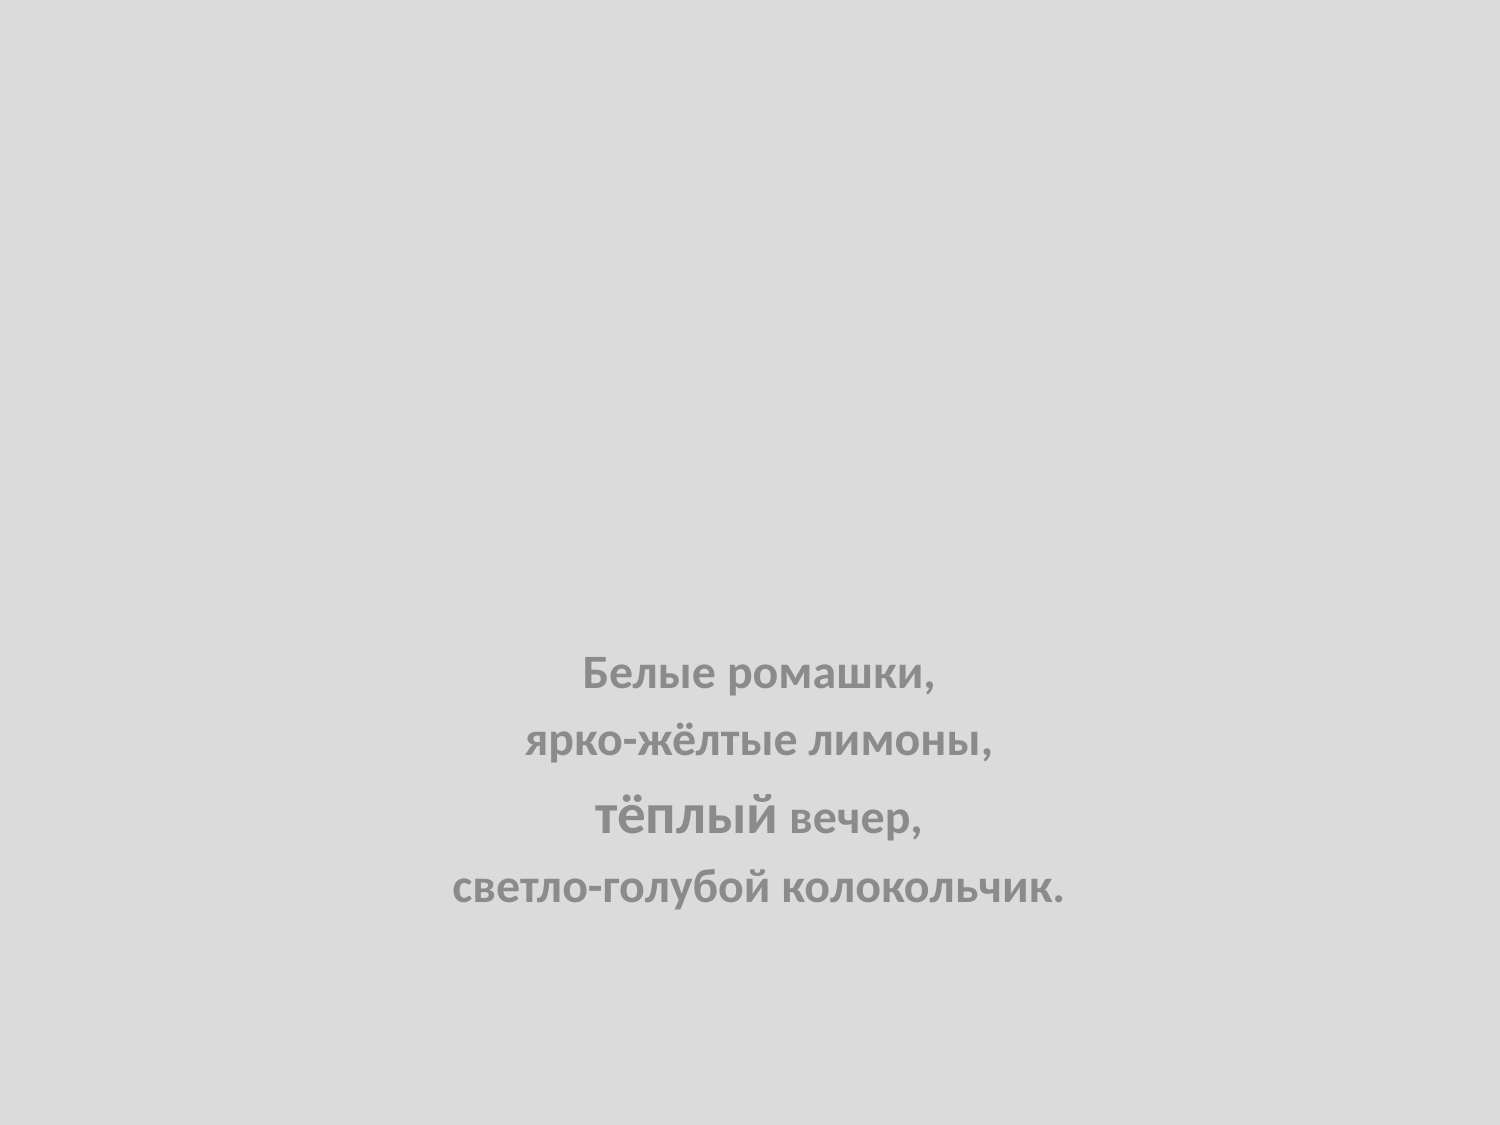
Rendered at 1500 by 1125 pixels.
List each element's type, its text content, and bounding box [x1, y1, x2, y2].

subtitle Белые ромашки, ярко-жёлтые лимоны, тёплый вечер, светло-голубой колокольчик. [234, 632, 1285, 921]
